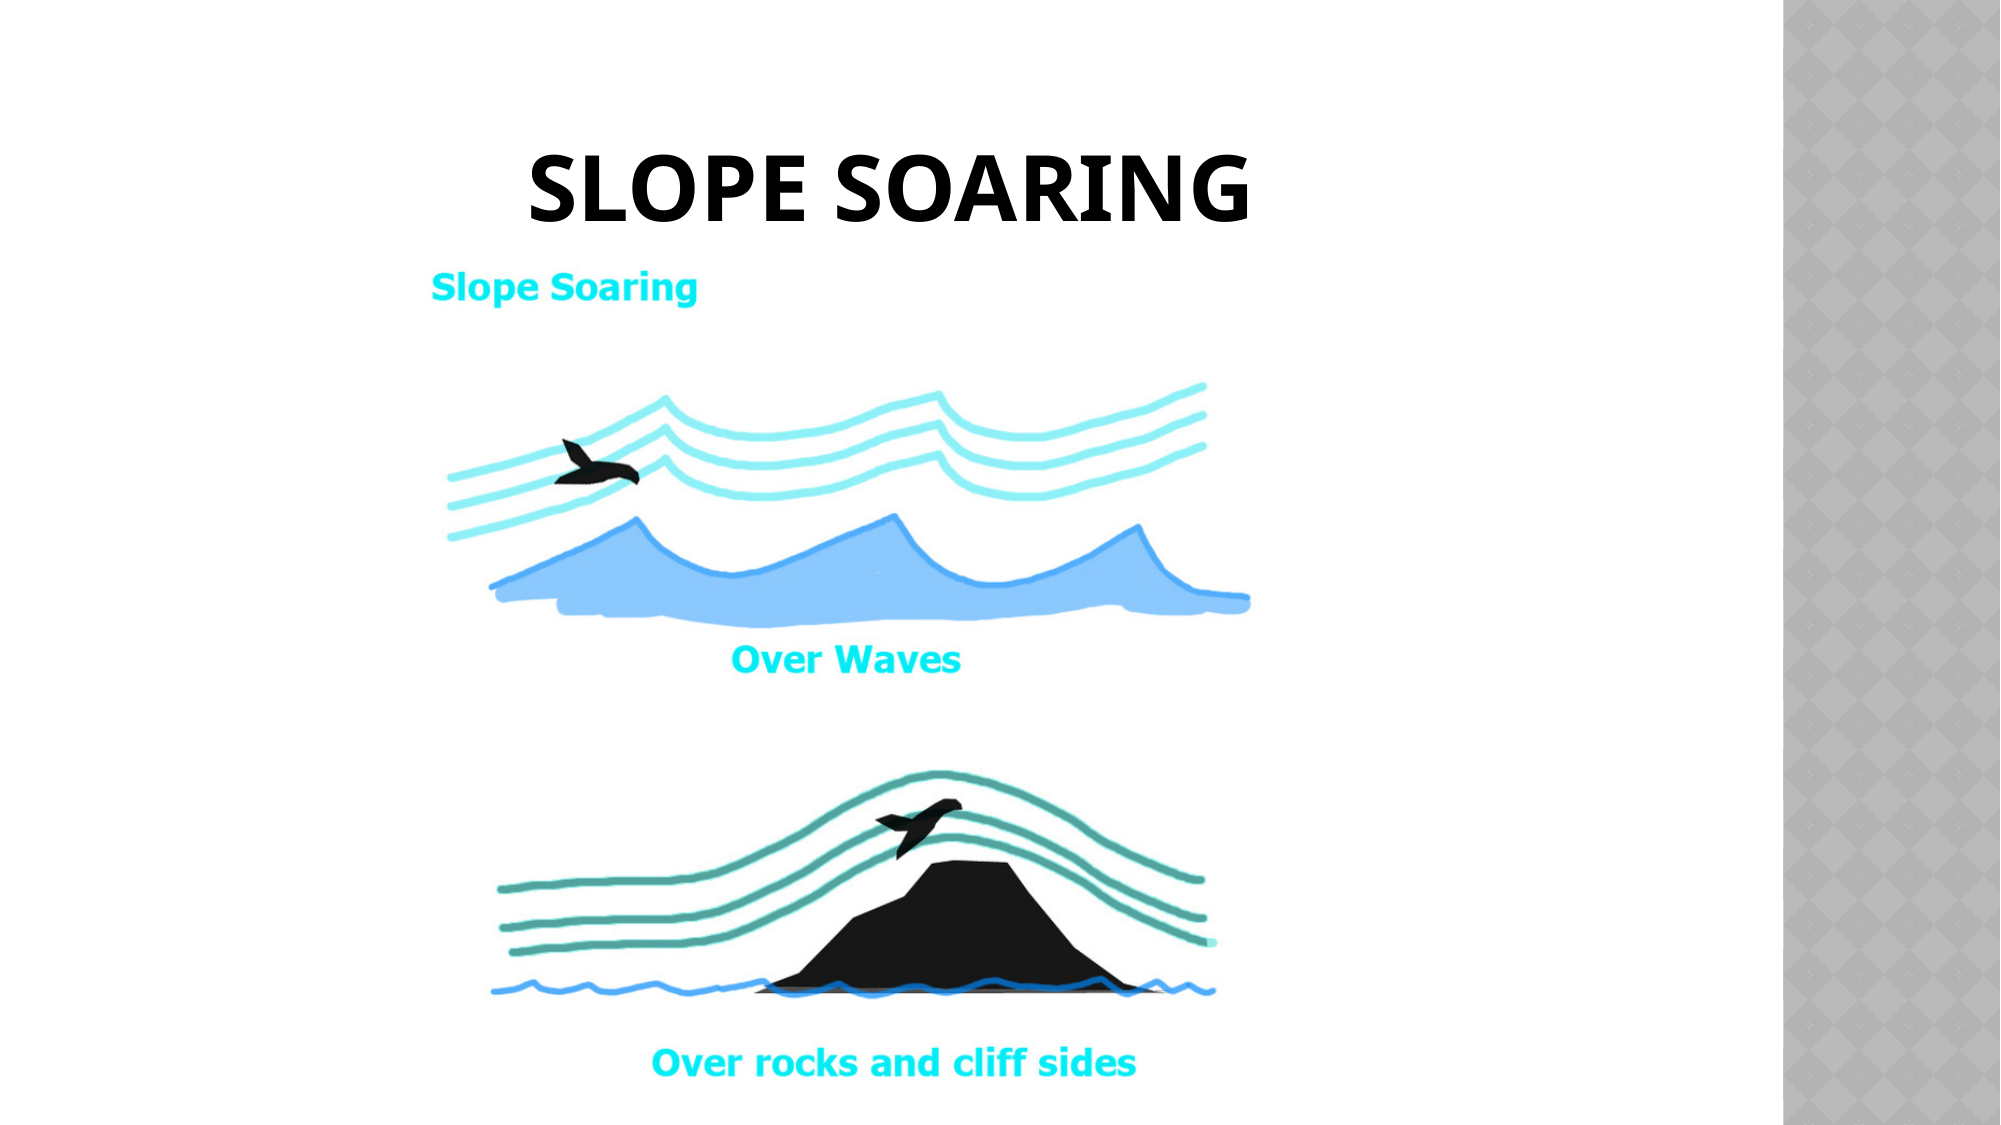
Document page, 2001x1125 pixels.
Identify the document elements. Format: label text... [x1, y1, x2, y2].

title Slope soaring [99, 52, 1684, 240]
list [406, 259, 1325, 1120]
